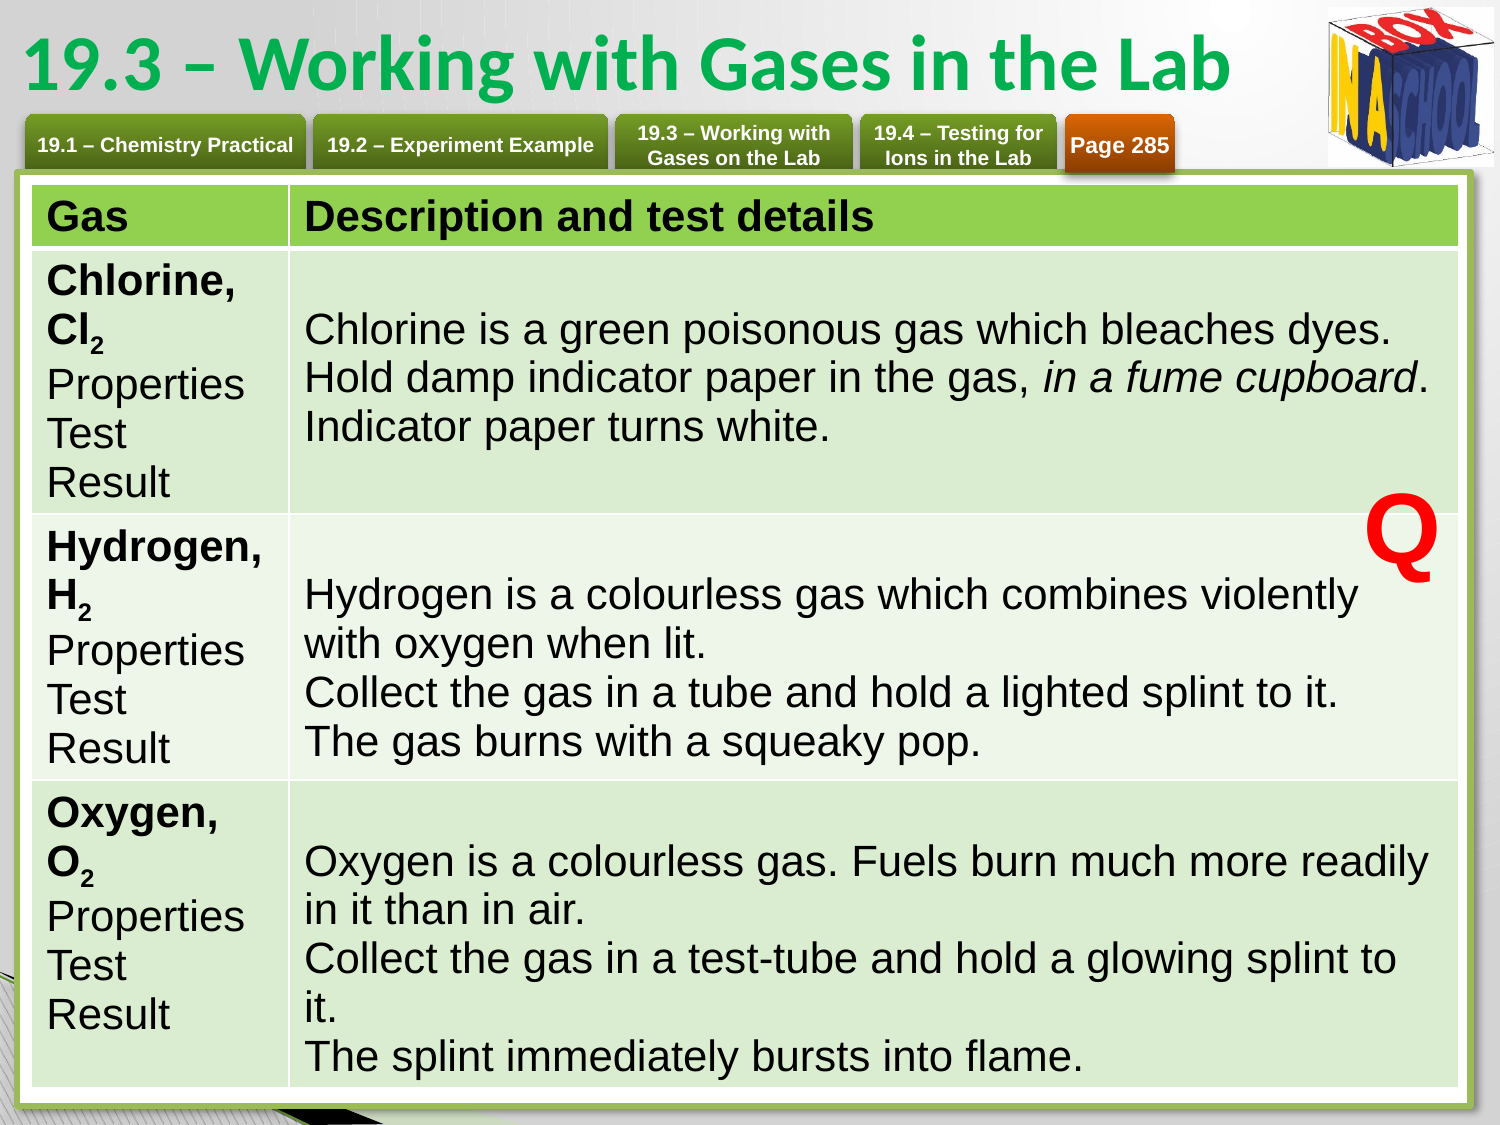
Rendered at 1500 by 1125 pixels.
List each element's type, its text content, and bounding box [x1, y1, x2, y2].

picture [1328, 7, 1495, 167]
table_cell Chlorine, Cl2 Properties Test Result [32, 251, 288, 513]
title 19.3 – Working with Gases in the Lab [5, 7, 1270, 110]
table_header Description and test details [290, 185, 1458, 246]
table_cell Oxygen is a colourless gas. Fuels burn much more readily in it than in air. Collect the gas in a test-tube and hold a glowing splint to it. The splint immediately bursts into flame. [290, 781, 1458, 1087]
table_cell Chlorine is a green poisonous gas which bleaches dyes. Hold damp indicator paper in the gas, in a fume cupboard. Indicator paper turns white. [290, 251, 1458, 513]
table_cell Hydrogen, H2 Properties Test Result [32, 515, 288, 779]
text_box Q [1349, 456, 1457, 591]
table_cell Oxygen, O2 Properties Test Result [32, 781, 288, 1087]
table_header Gas [32, 185, 288, 246]
table_cell Hydrogen is a colourless gas which combines violently with oxygen when lit. Collect the gas in a tube and hold a lighted splint to it. The gas burns with a squeaky pop. [290, 515, 1458, 779]
picture [281, 1114, 303, 1125]
text_box Page 285 [1064, 113, 1176, 173]
